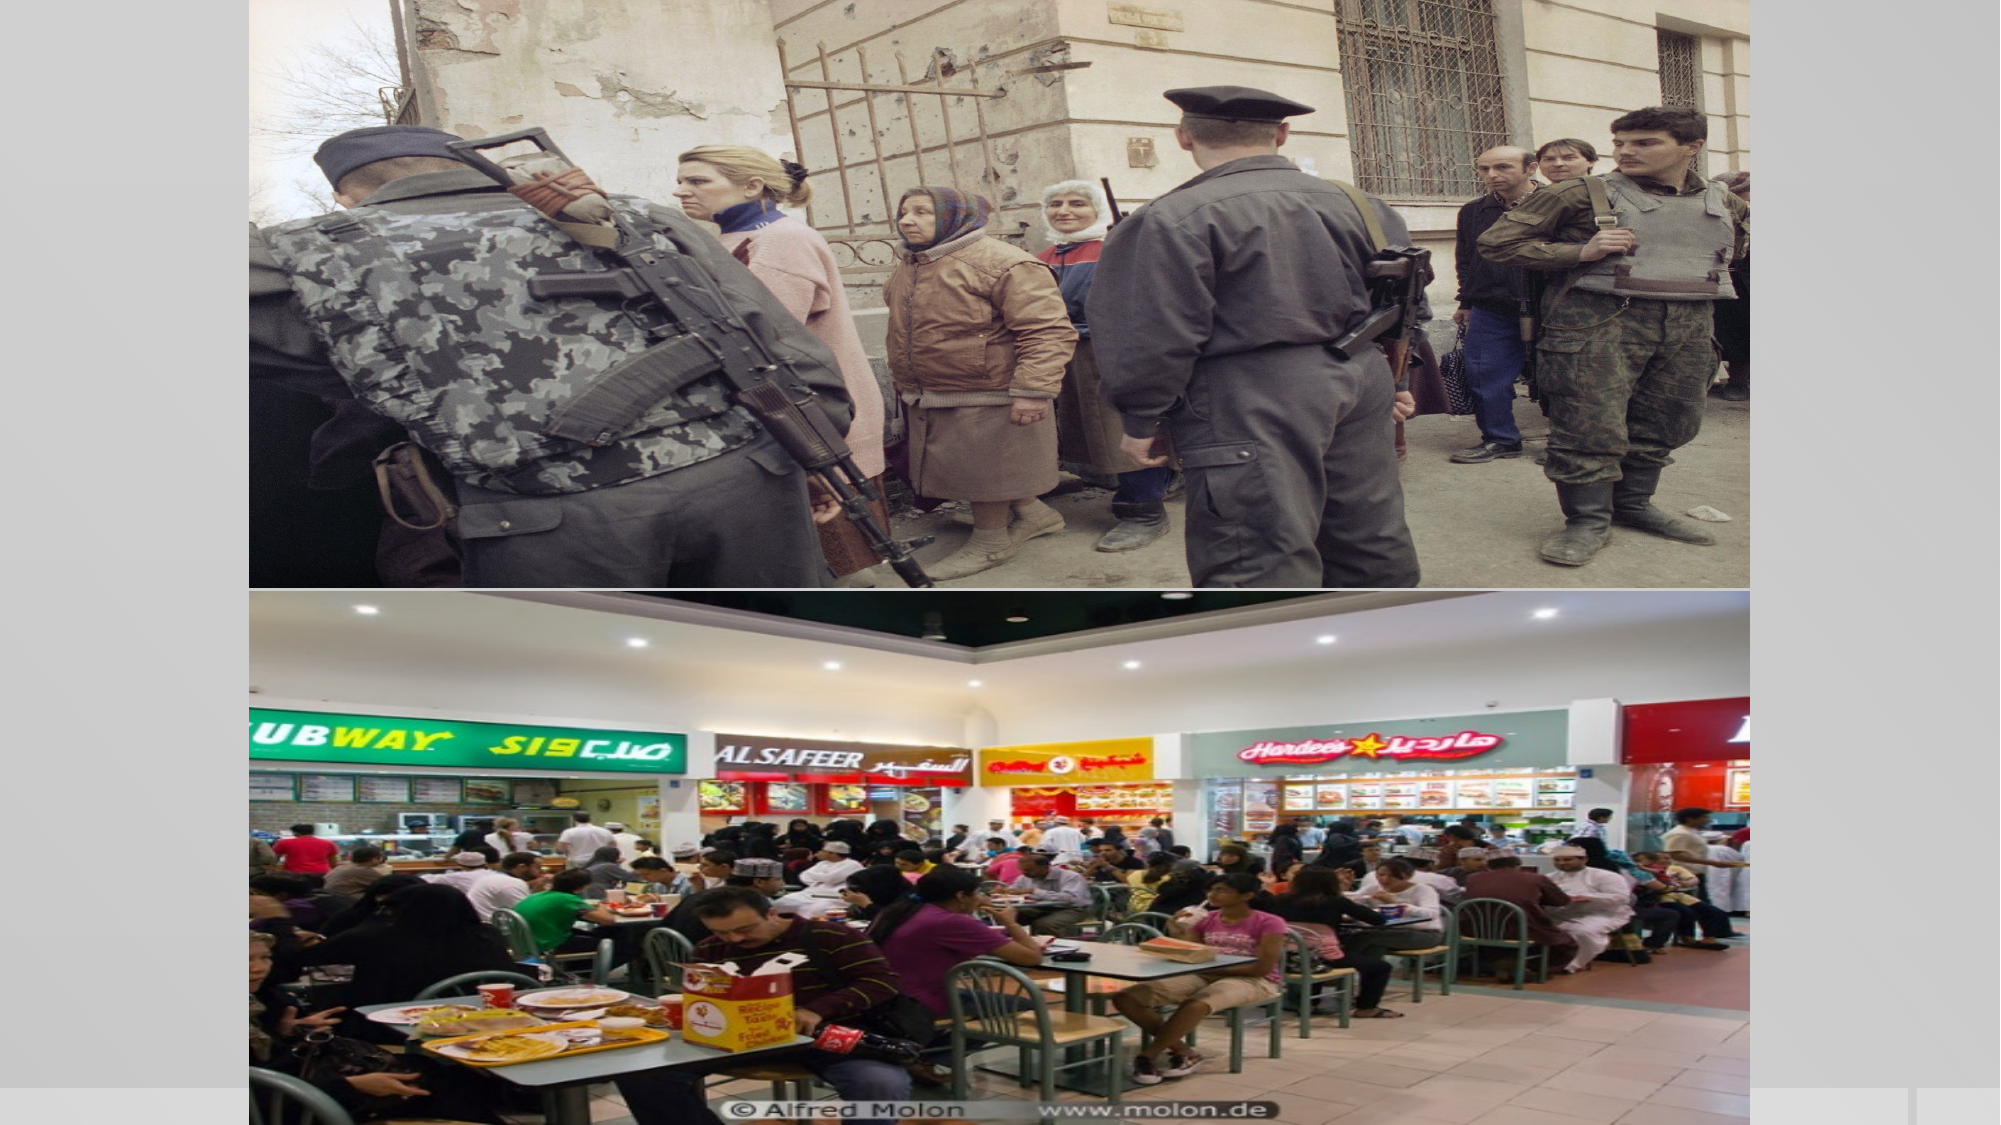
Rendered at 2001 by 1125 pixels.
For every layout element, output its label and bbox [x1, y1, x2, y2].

picture [249, 0, 1751, 588]
picture [249, 591, 1751, 1125]
